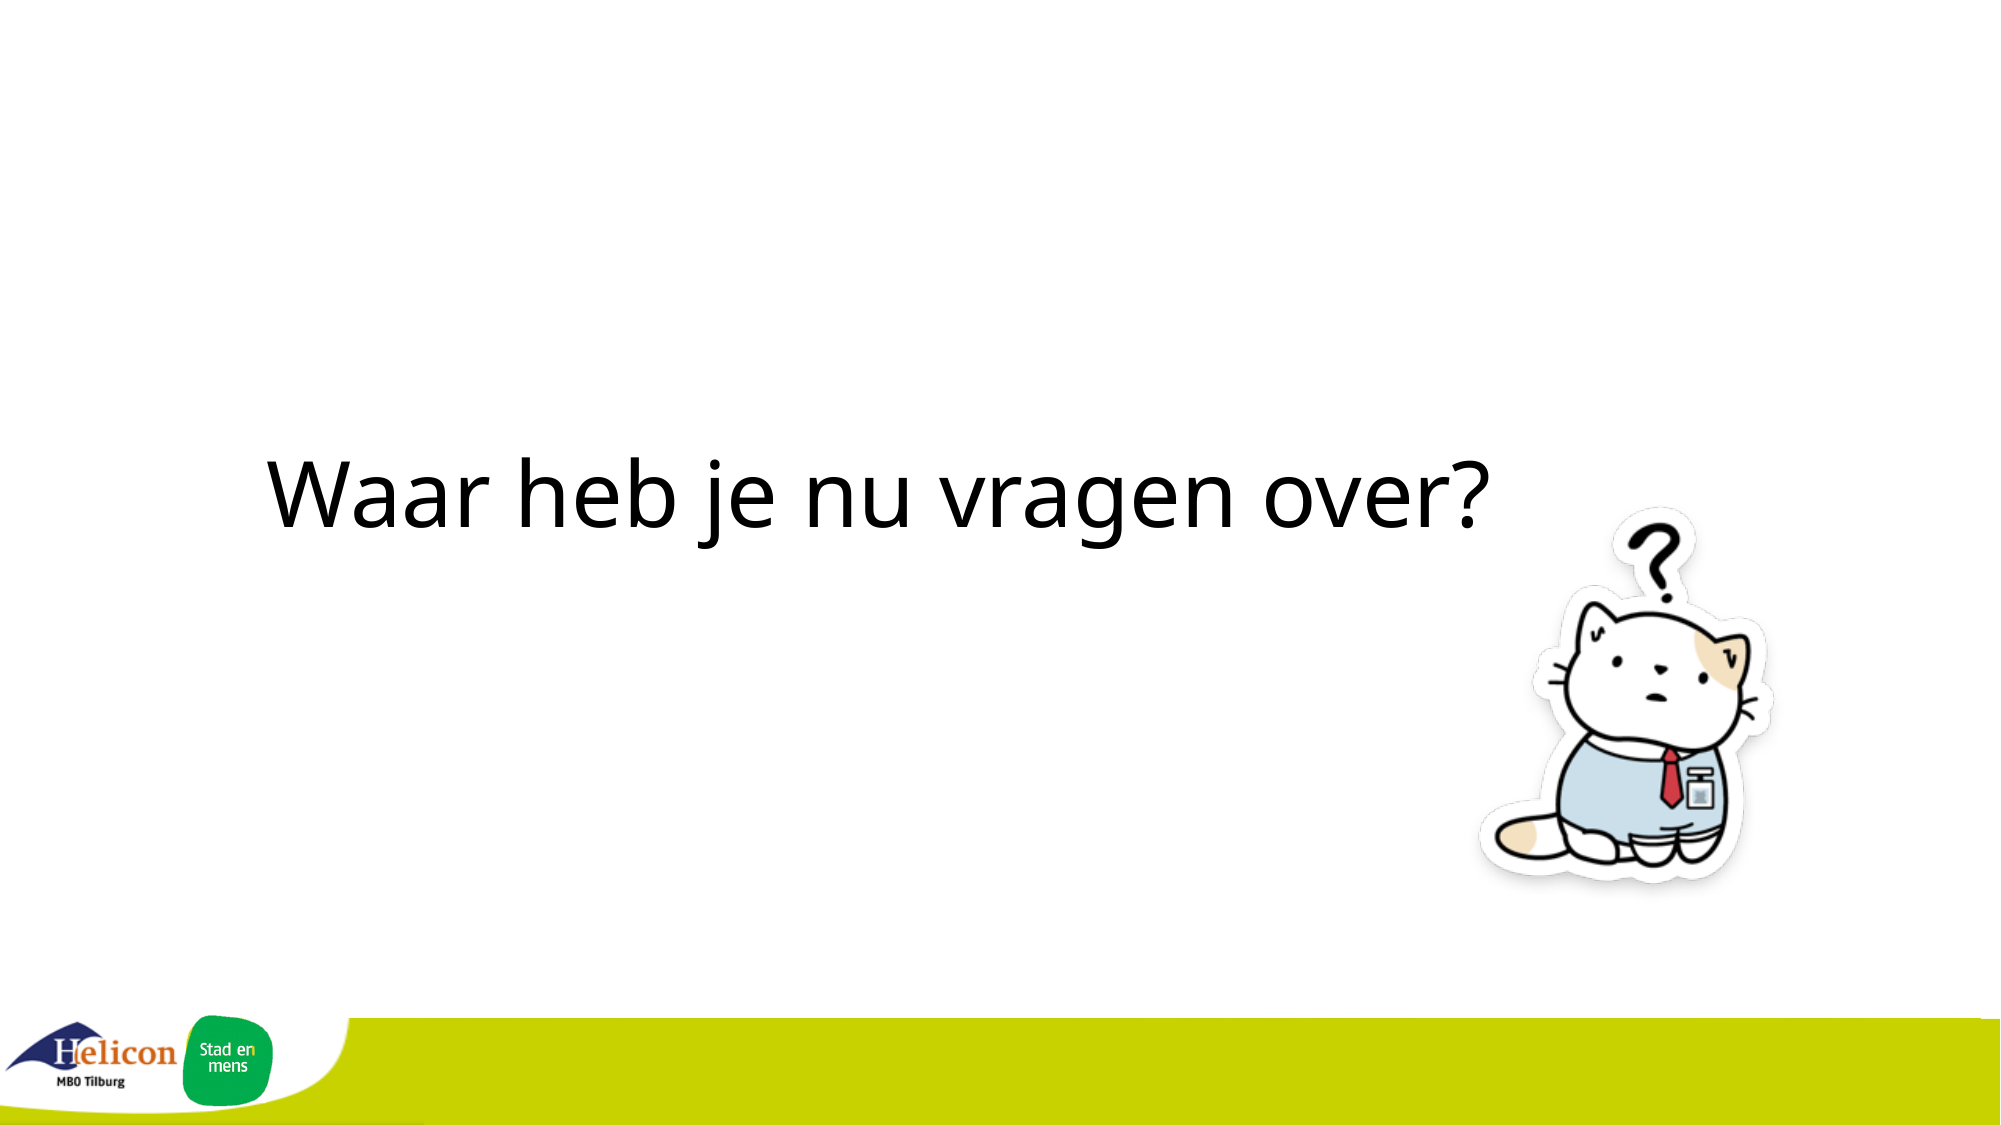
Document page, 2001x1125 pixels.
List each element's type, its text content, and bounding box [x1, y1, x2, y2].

title Waar heb je nu vragen over? [251, 388, 1977, 607]
picture [0, 1013, 424, 1125]
picture [1432, 484, 1863, 915]
